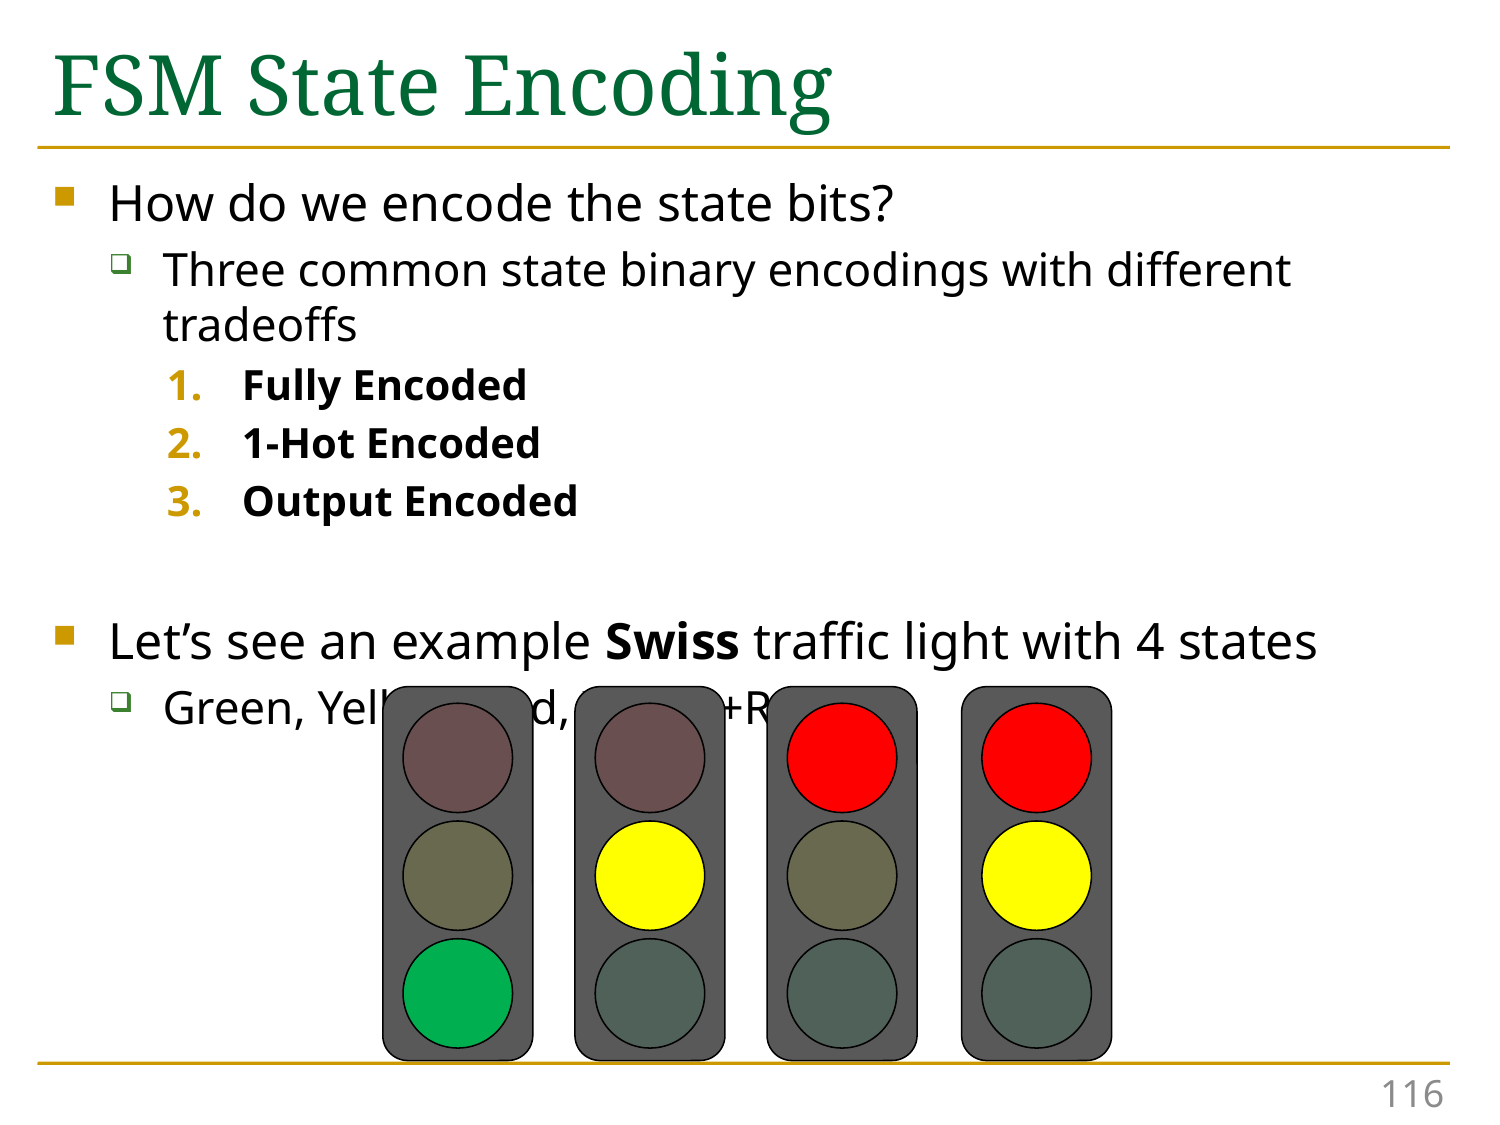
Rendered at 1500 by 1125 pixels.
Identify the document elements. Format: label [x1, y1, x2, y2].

text_box [574, 686, 725, 1061]
list [37, 163, 1450, 1016]
title [37, 24, 1450, 163]
slide_number [1121, 1066, 1460, 1125]
text_box [767, 686, 918, 1061]
text_box [961, 686, 1112, 1061]
text_box [382, 686, 533, 1061]
